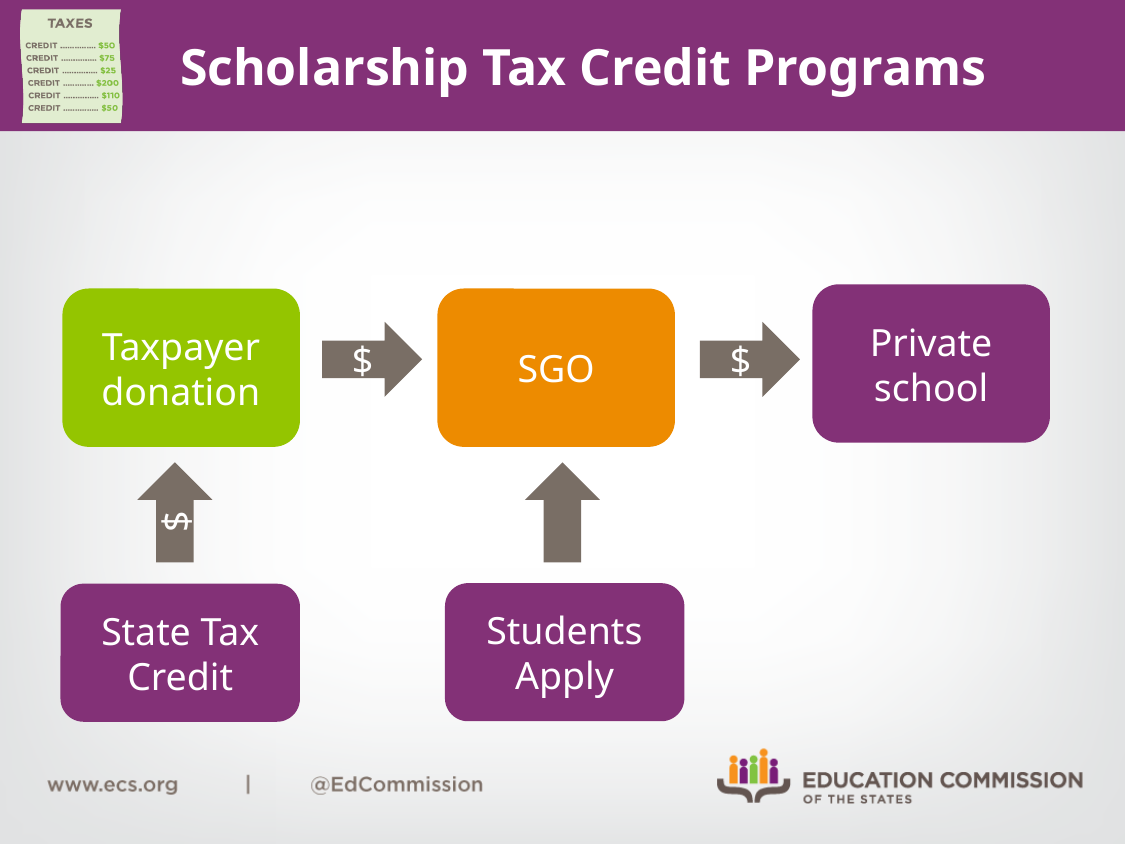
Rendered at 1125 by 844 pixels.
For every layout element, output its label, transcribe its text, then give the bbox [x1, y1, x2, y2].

text_box $ [135, 460, 215, 565]
picture [0, 132, 1125, 844]
picture [0, 4, 150, 127]
text_box SGO [435, 286, 678, 449]
text_box $ [319, 319, 425, 399]
text_box $ [697, 319, 803, 399]
text_box State Tax Credit [58, 581, 303, 724]
text_box Students Apply [442, 581, 687, 724]
title Scholarship Tax Credit Programs [0, 0, 1125, 132]
text_box Taxpayer donation [60, 286, 303, 449]
text_box Private school [810, 282, 1053, 445]
text_box [523, 460, 602, 565]
